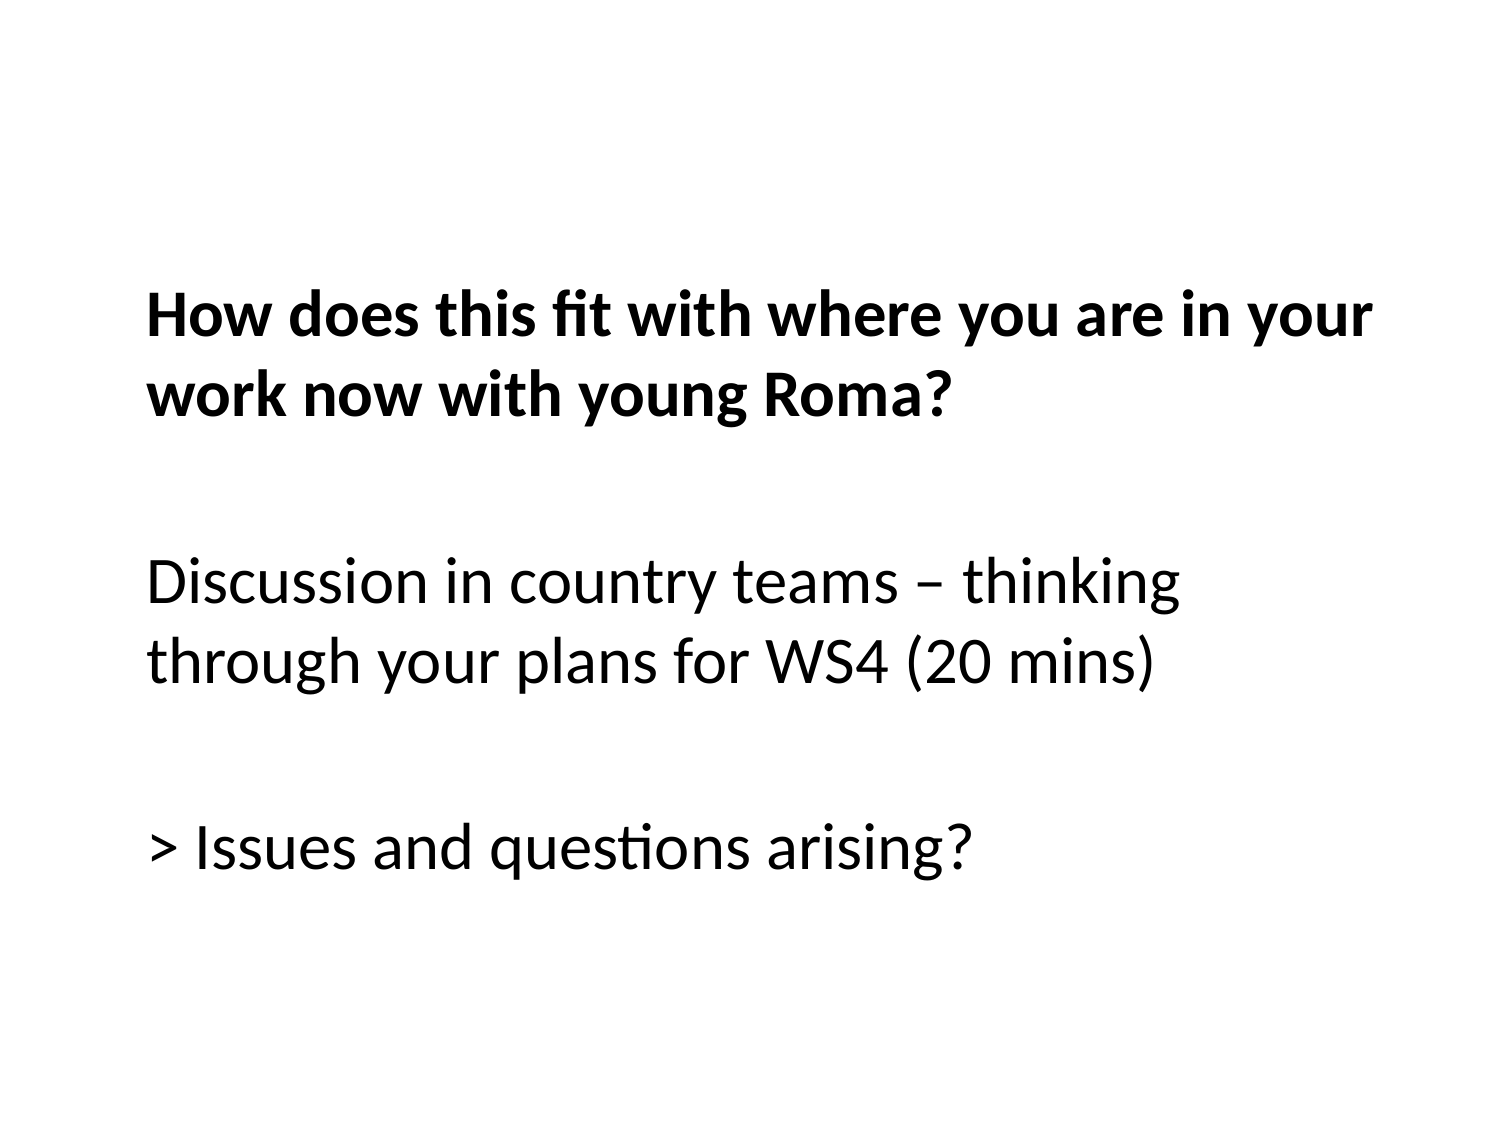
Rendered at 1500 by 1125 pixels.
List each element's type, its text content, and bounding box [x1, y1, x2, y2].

list How does this fit with where you are in your work now with young Roma? Discussion in country teams – thinking through your plans for WS4 (20 mins) > Issues and questions arising? [75, 262, 1425, 1005]
